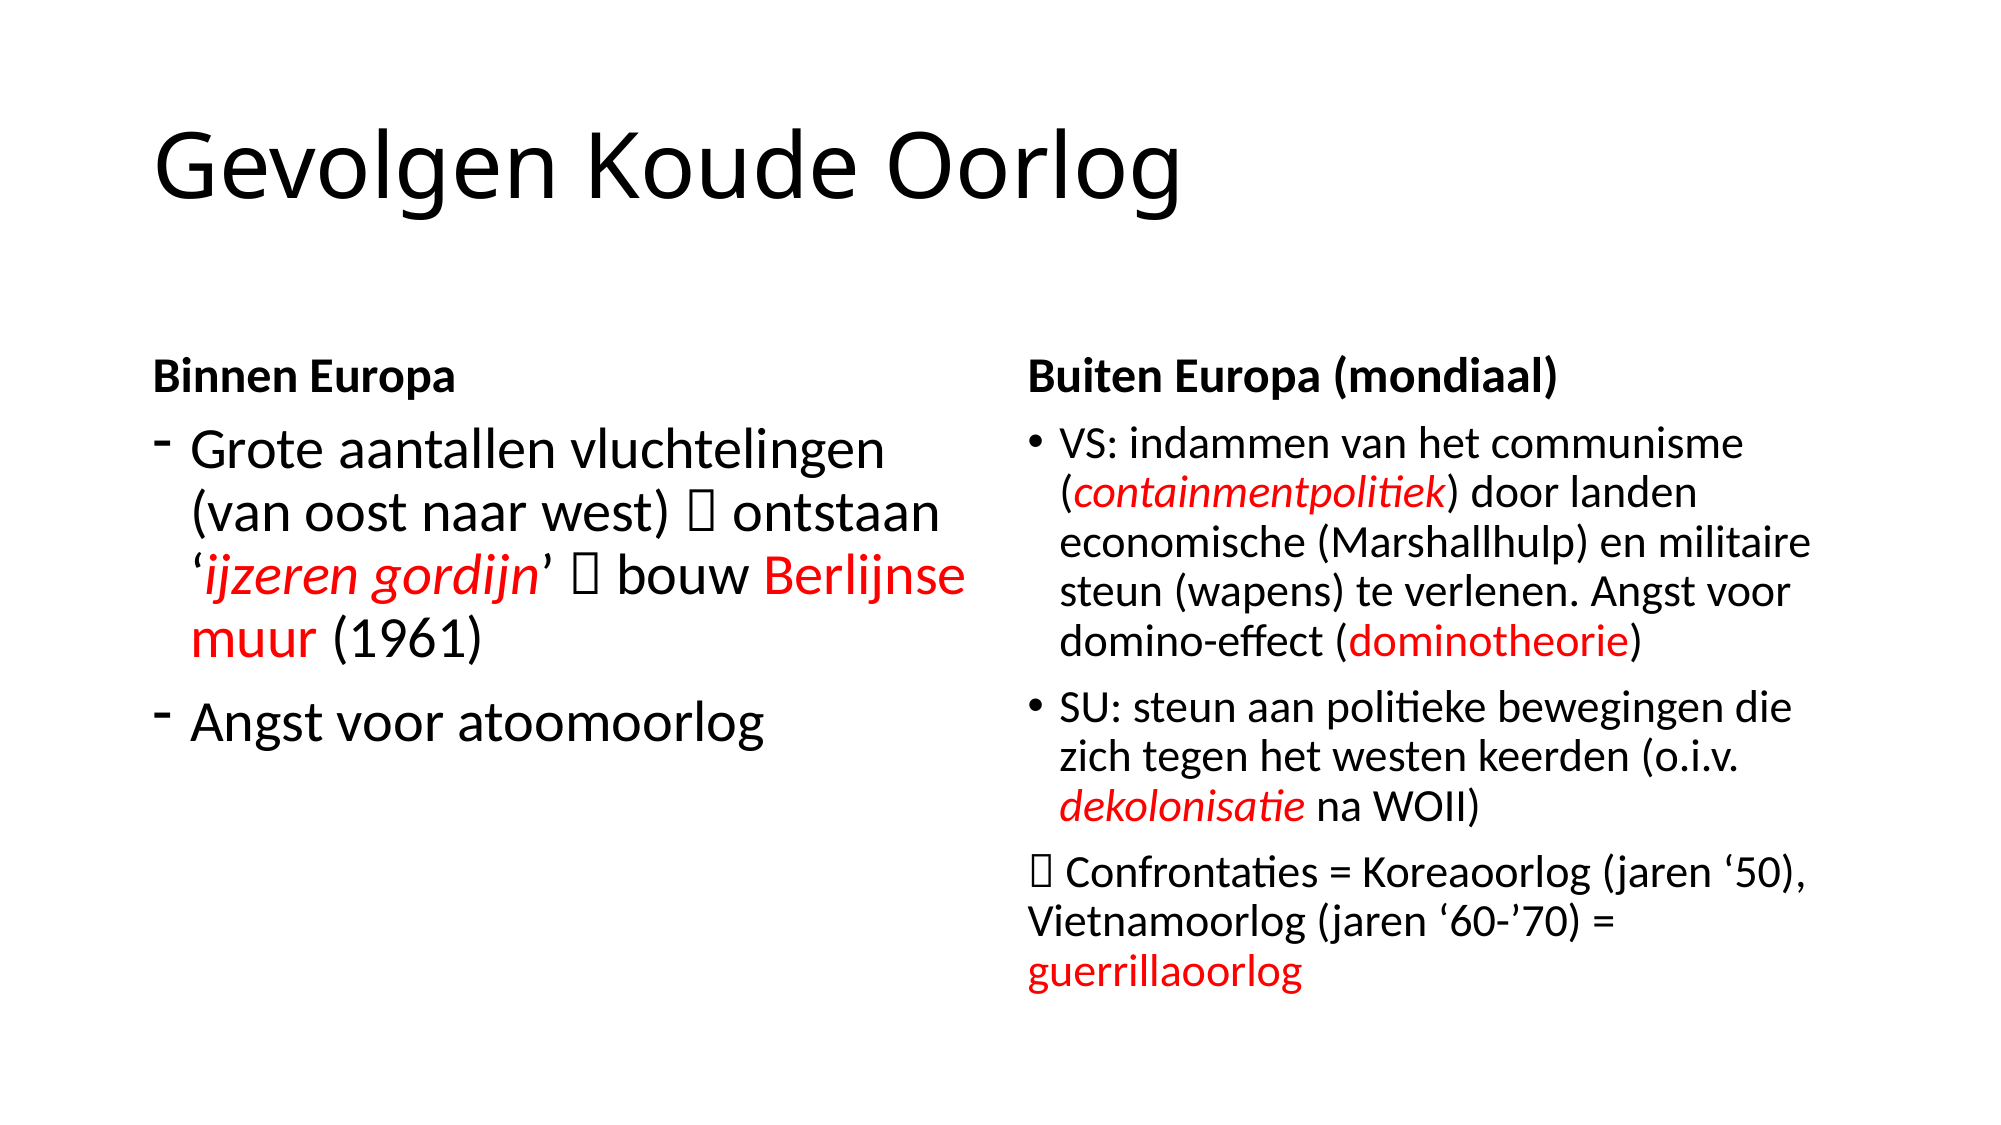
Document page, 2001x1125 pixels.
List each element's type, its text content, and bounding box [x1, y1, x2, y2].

list VS: indammen van het communisme (containmentpolitiek) door landen economische (Marshallhulp) en militaire steun (wapens) te verlenen. Angst voor domino-effect (dominotheorie) SU: steun aan politieke bewegingen die zich tegen het westen keerden (o.i.v. dekolonisatie na WOII)  Confrontaties = Koreaoorlog (jaren ‘50), Vietnamoorlog (jaren ‘60-’70) = guerrillaoorlog [1012, 410, 1863, 1016]
list Buiten Europa (mondiaal) [1012, 275, 1863, 410]
title Gevolgen Koude Oorlog [137, 59, 1863, 278]
list Binnen Europa [137, 275, 984, 410]
list Grote aantallen vluchtelingen (van oost naar west)  ontstaan ‘ijzeren gordijn’  bouw Berlijnse muur (1961) Angst voor atoomoorlog [137, 410, 984, 1016]
